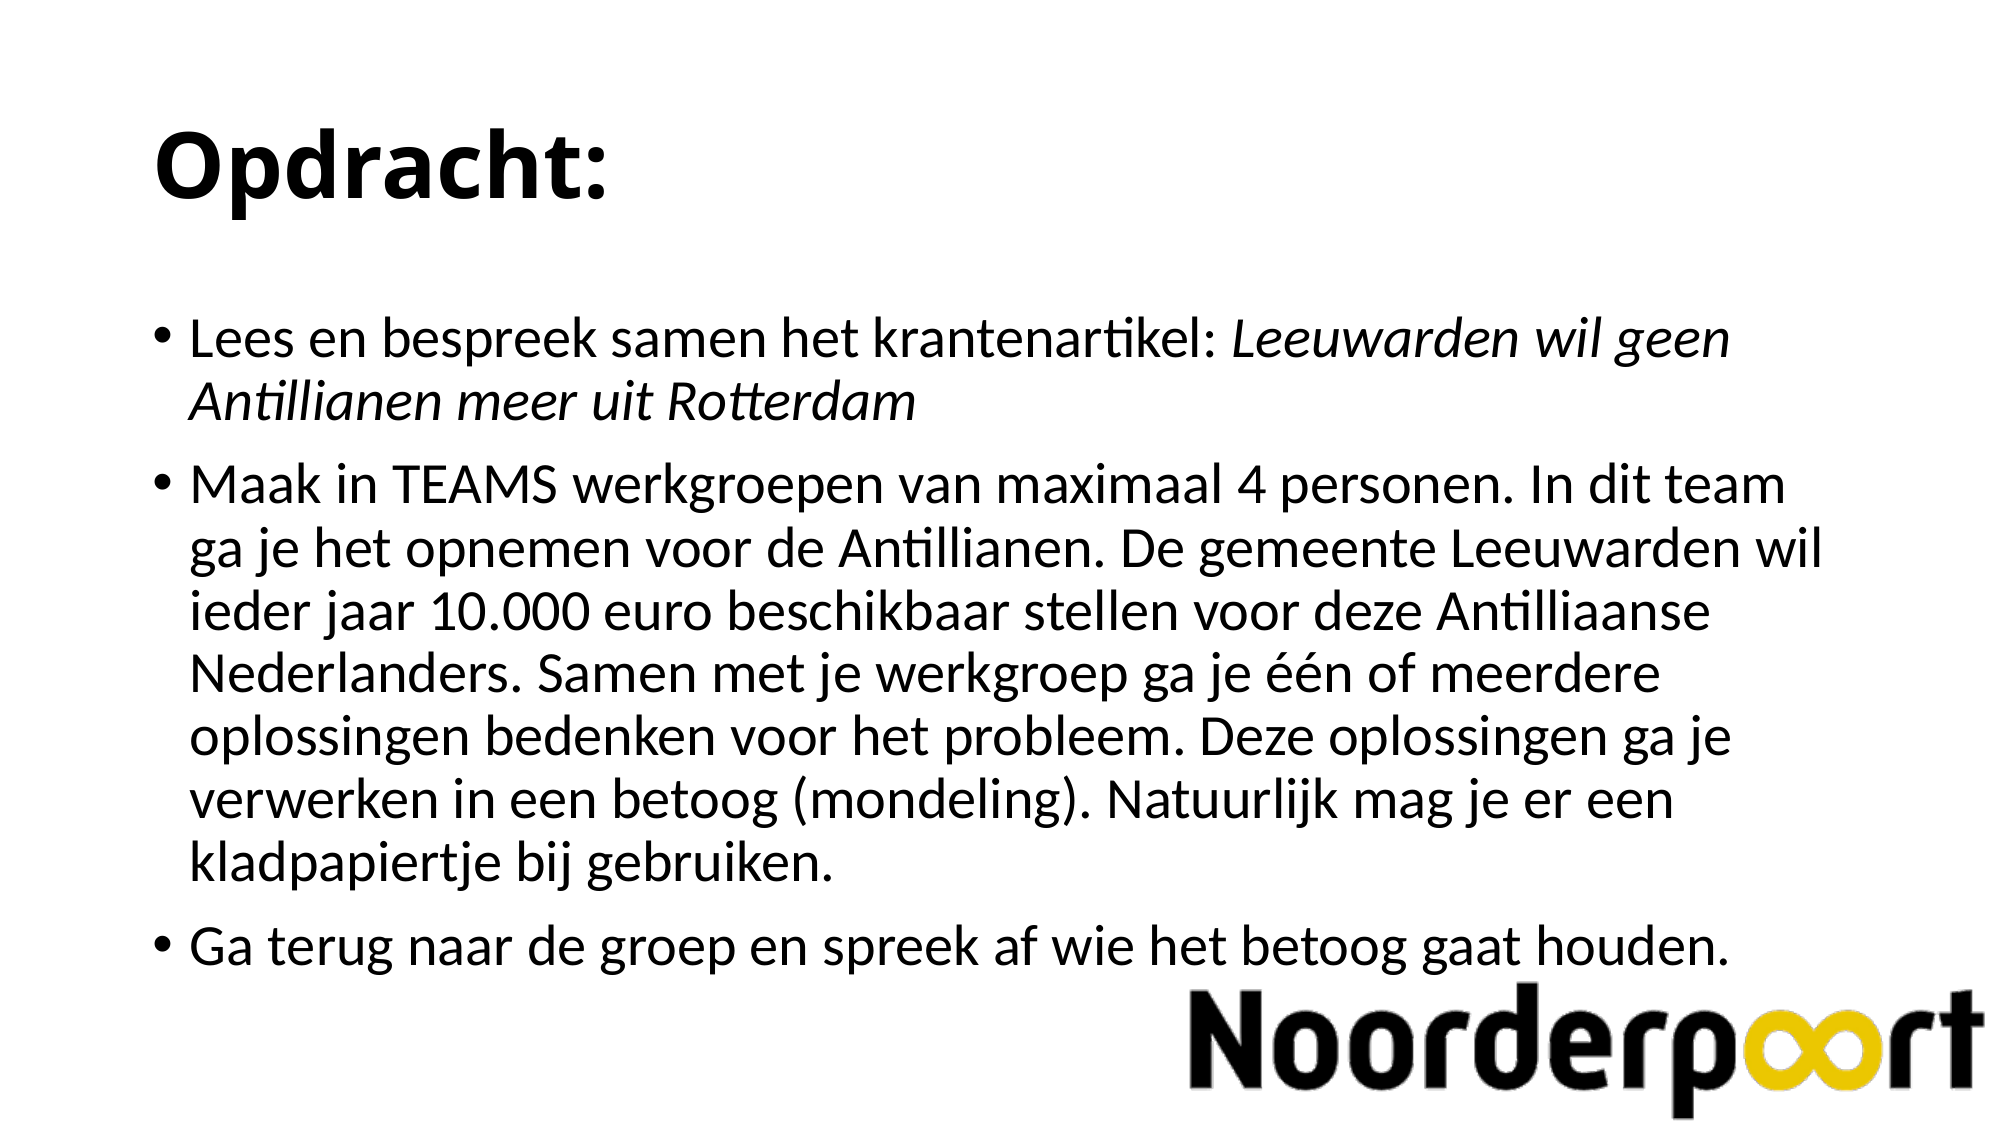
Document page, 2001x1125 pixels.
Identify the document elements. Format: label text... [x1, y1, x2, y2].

title Opdracht: [137, 59, 1863, 278]
list Lees en bespreek samen het krantenartikel: Leeuwarden wil geen Antillianen meer uit Rotterdam Maak in TEAMS werkgroepen van maximaal 4 personen. In dit team ga je het opnemen voor de Antillianen. De gemeente Leeuwarden wil ieder jaar 10.000 euro beschikbaar stellen voor deze Antilliaanse Nederlanders. Samen met je werkgroep ga je één of meerdere oplossingen bedenken voor het probleem. Deze oplossingen ga je verwerken in een betoog (mondeling). Natuurlijk mag je er een kladpapiertje bij gebruiken. Ga terug naar de groep en spreek af wie het betoog gaat houden. [137, 299, 1863, 1014]
picture [1187, 913, 1988, 1125]
